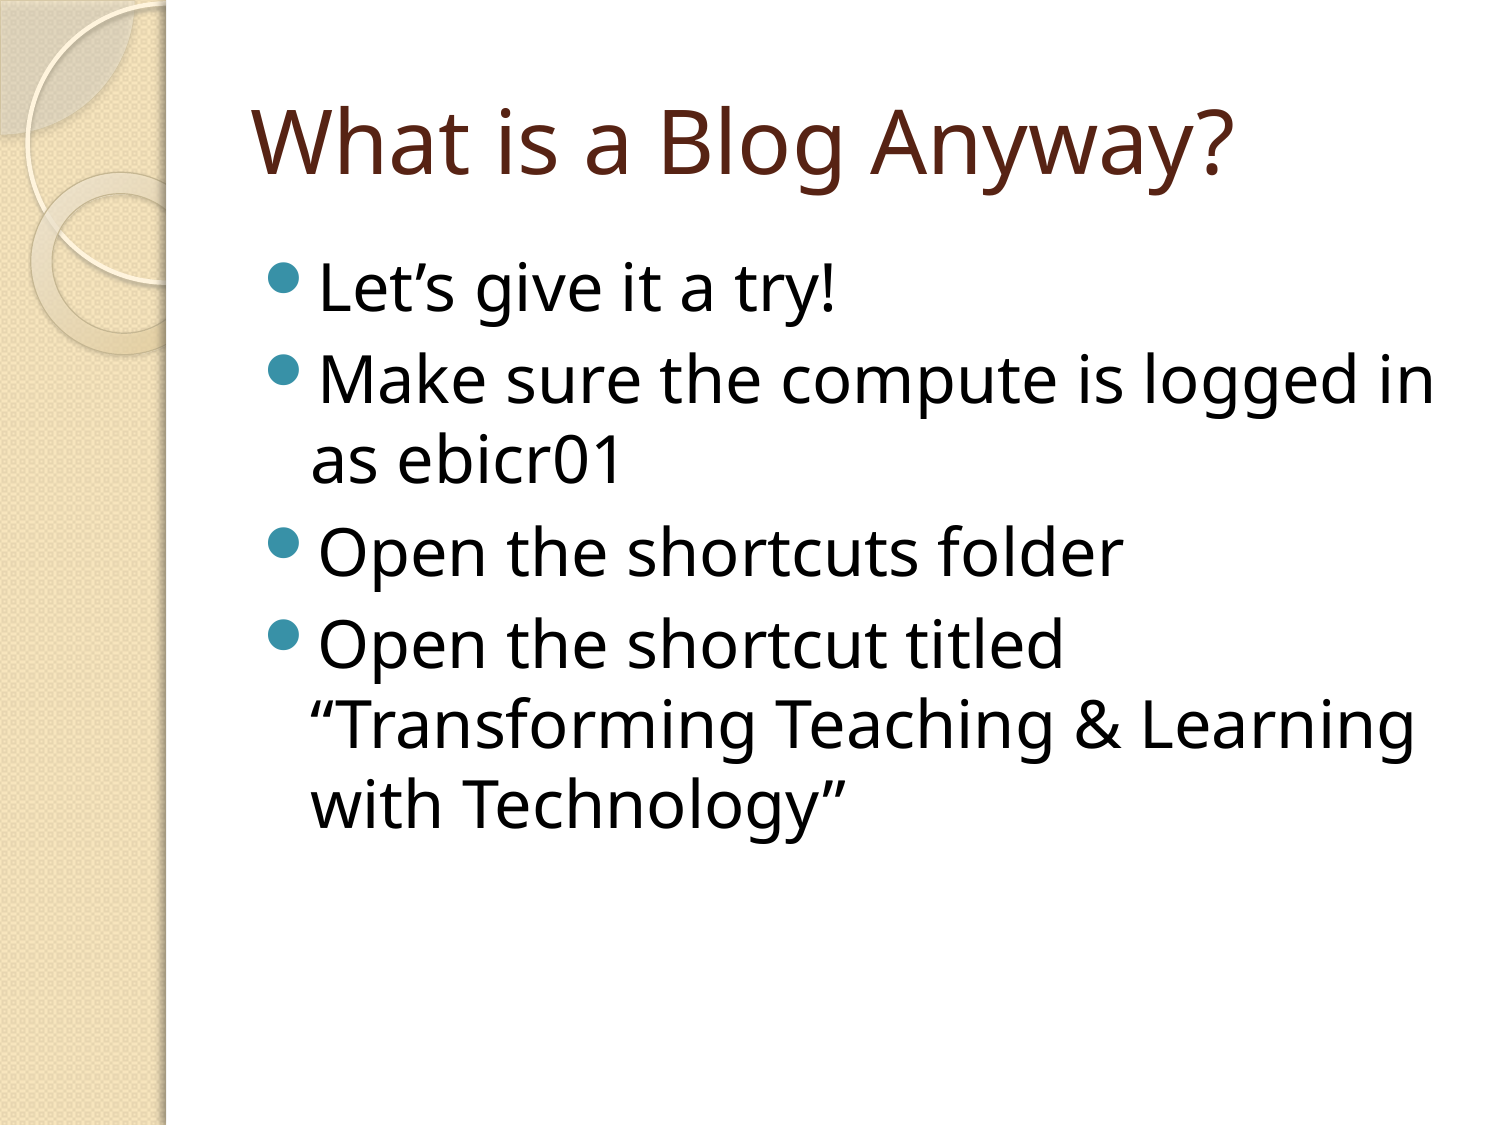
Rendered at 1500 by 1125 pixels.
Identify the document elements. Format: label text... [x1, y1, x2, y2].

list Let’s give it a try! Make sure the compute is logged in as ebicr01 Open the shortcuts folder Open the shortcut titled “Transforming Teaching & Learning with Technology” [235, 237, 1466, 1025]
title What is a Blog Anyway? [235, 45, 1466, 233]
